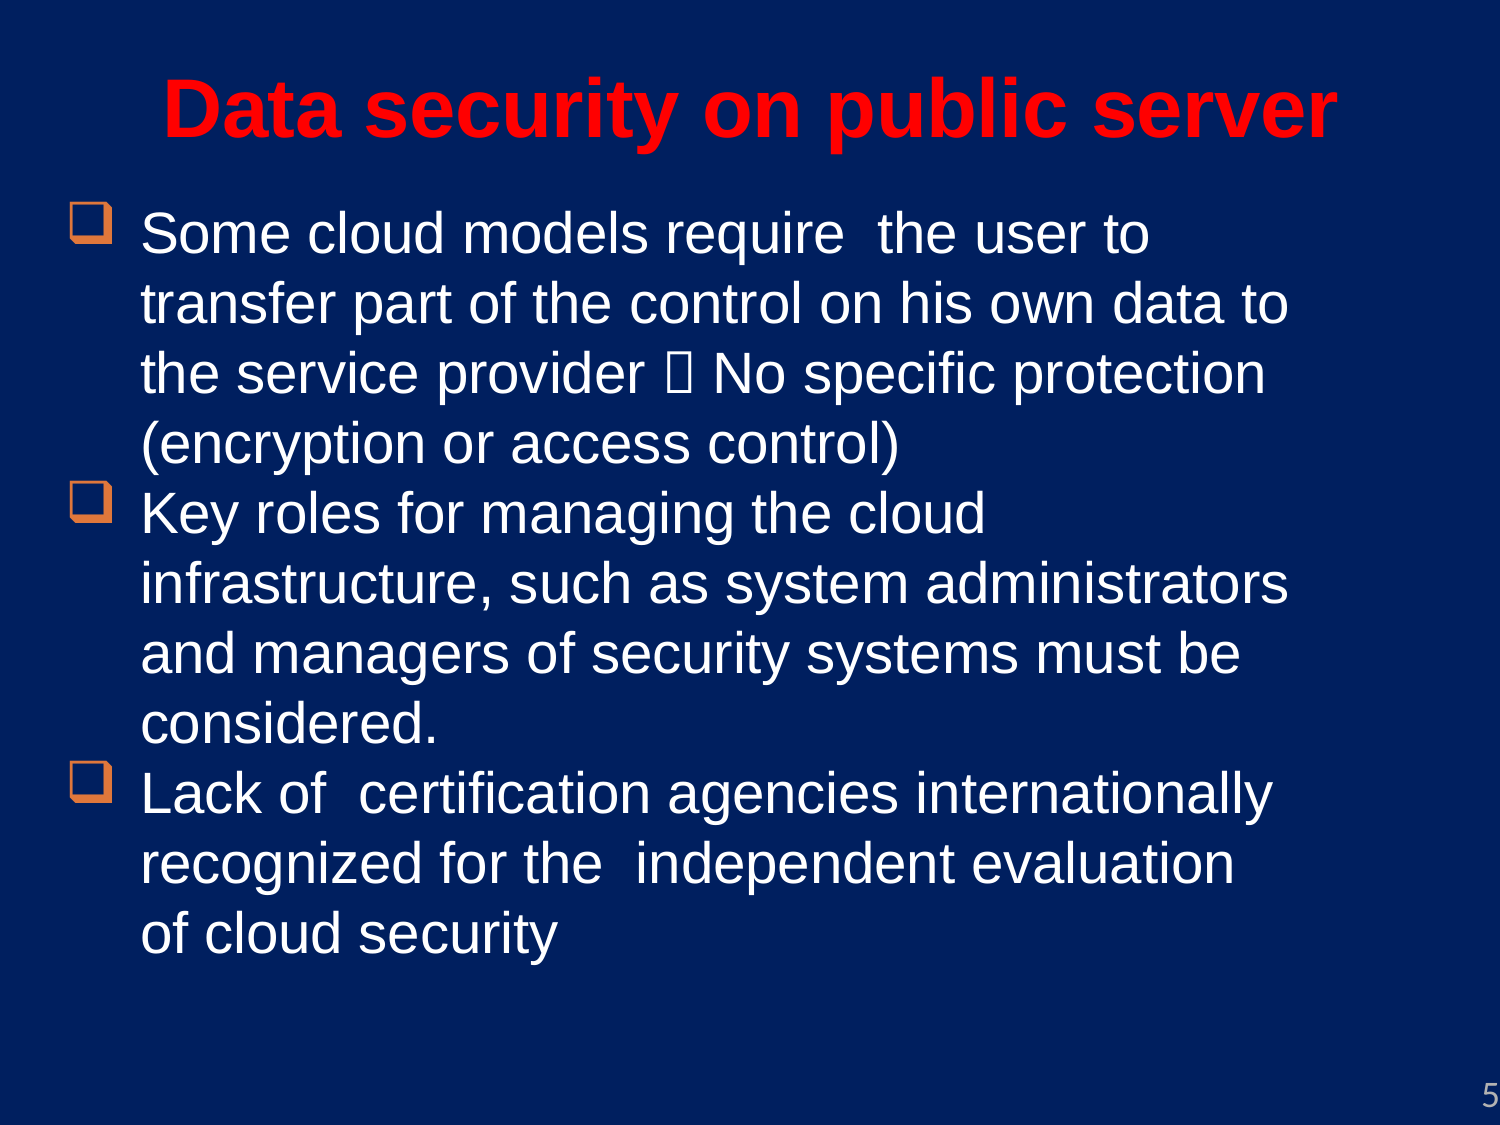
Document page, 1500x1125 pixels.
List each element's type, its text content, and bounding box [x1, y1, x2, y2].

slide_number 5 [1437, 1069, 1500, 1125]
list Some cloud models require the user to transfer part of the control on his own data to the service provider  No specific protection (encryption or access control) Key roles for managing the cloud infrastructure, such as system administrators and managers of security systems must be considered. Lack of certification agencies internationally recognized for the independent evaluation of cloud security [62, 195, 1437, 981]
title Data security on public server [44, 53, 1456, 186]
